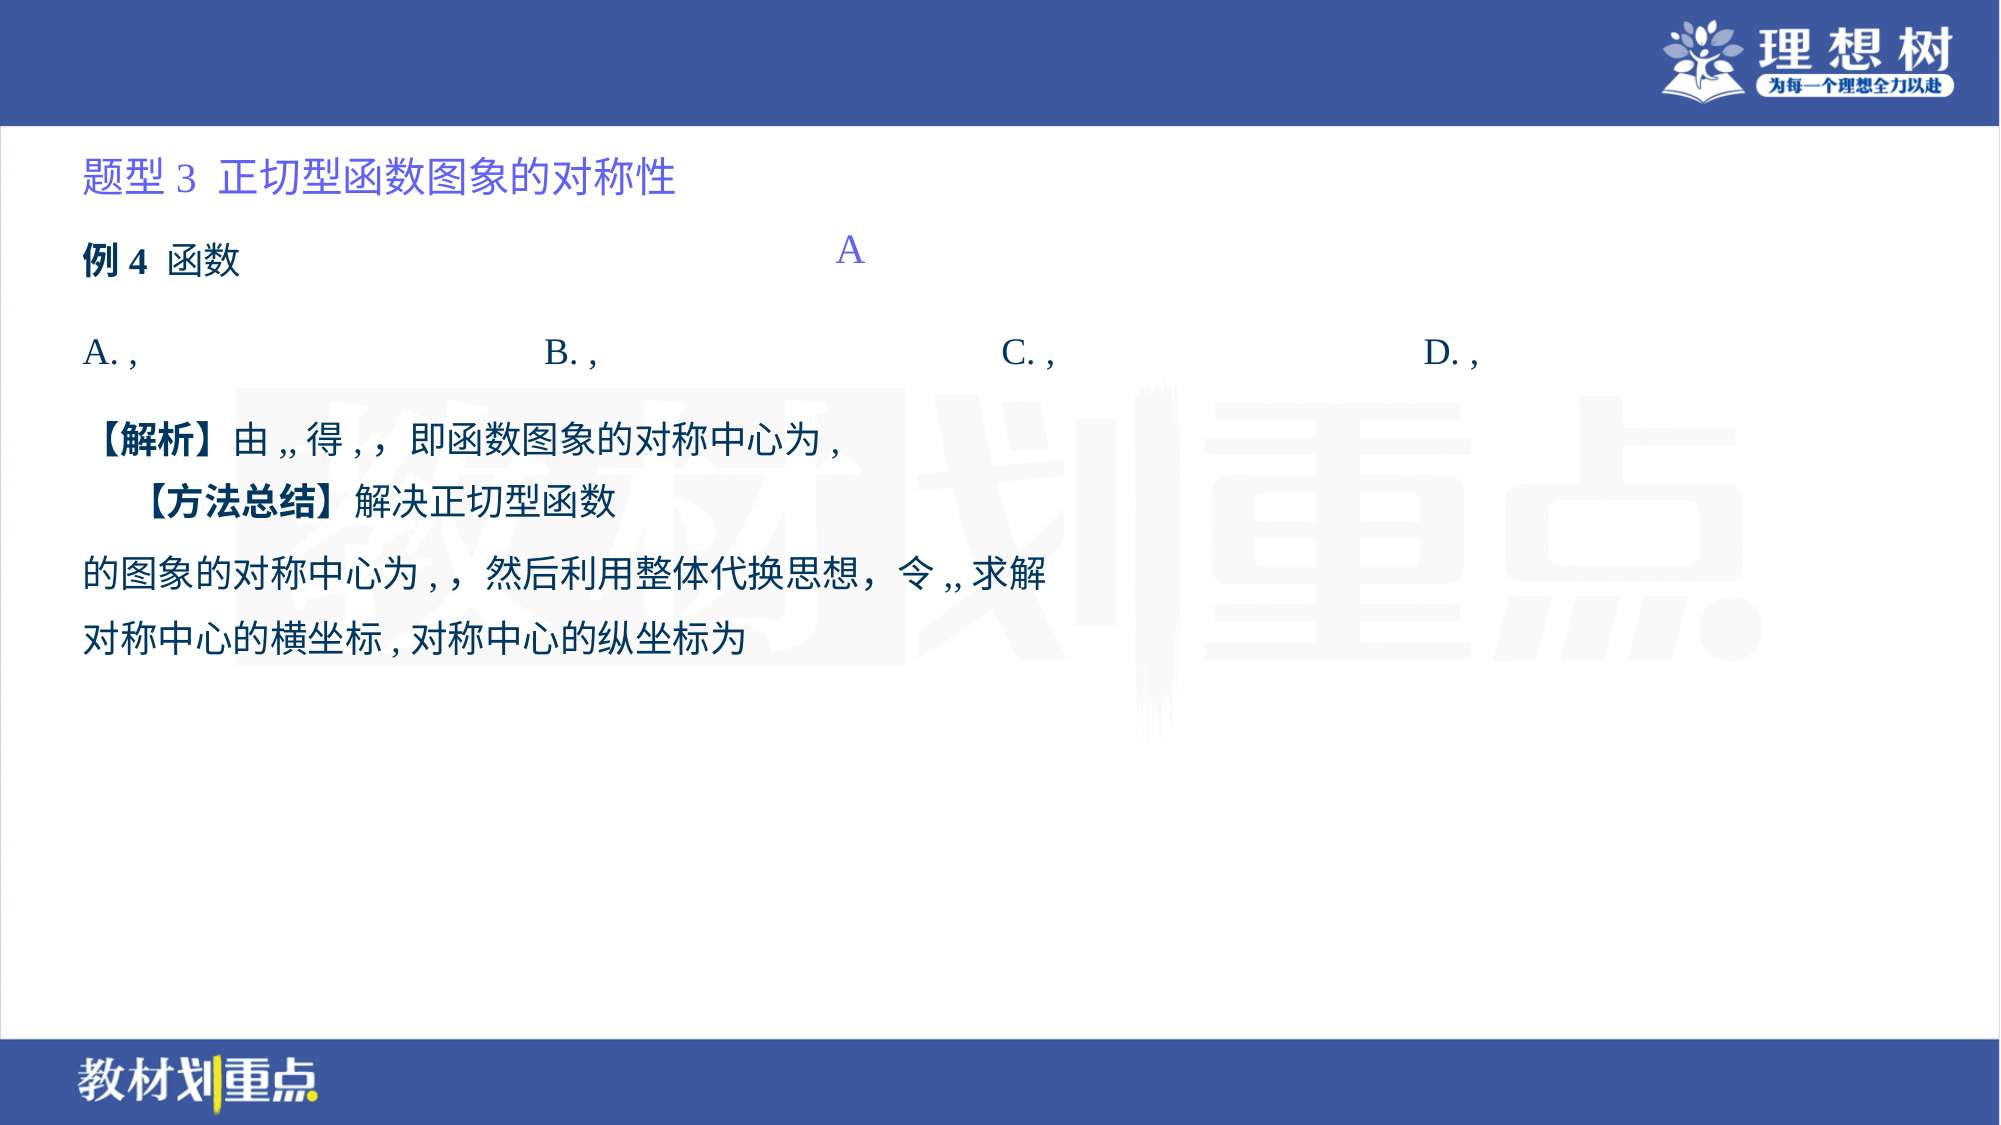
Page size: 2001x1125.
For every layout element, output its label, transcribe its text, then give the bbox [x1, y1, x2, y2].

text_box 题型3 正切型函数图象的对称性 [82, 129, 1817, 264]
text_box A [820, 219, 881, 270]
picture [0, 0, 2000, 1125]
